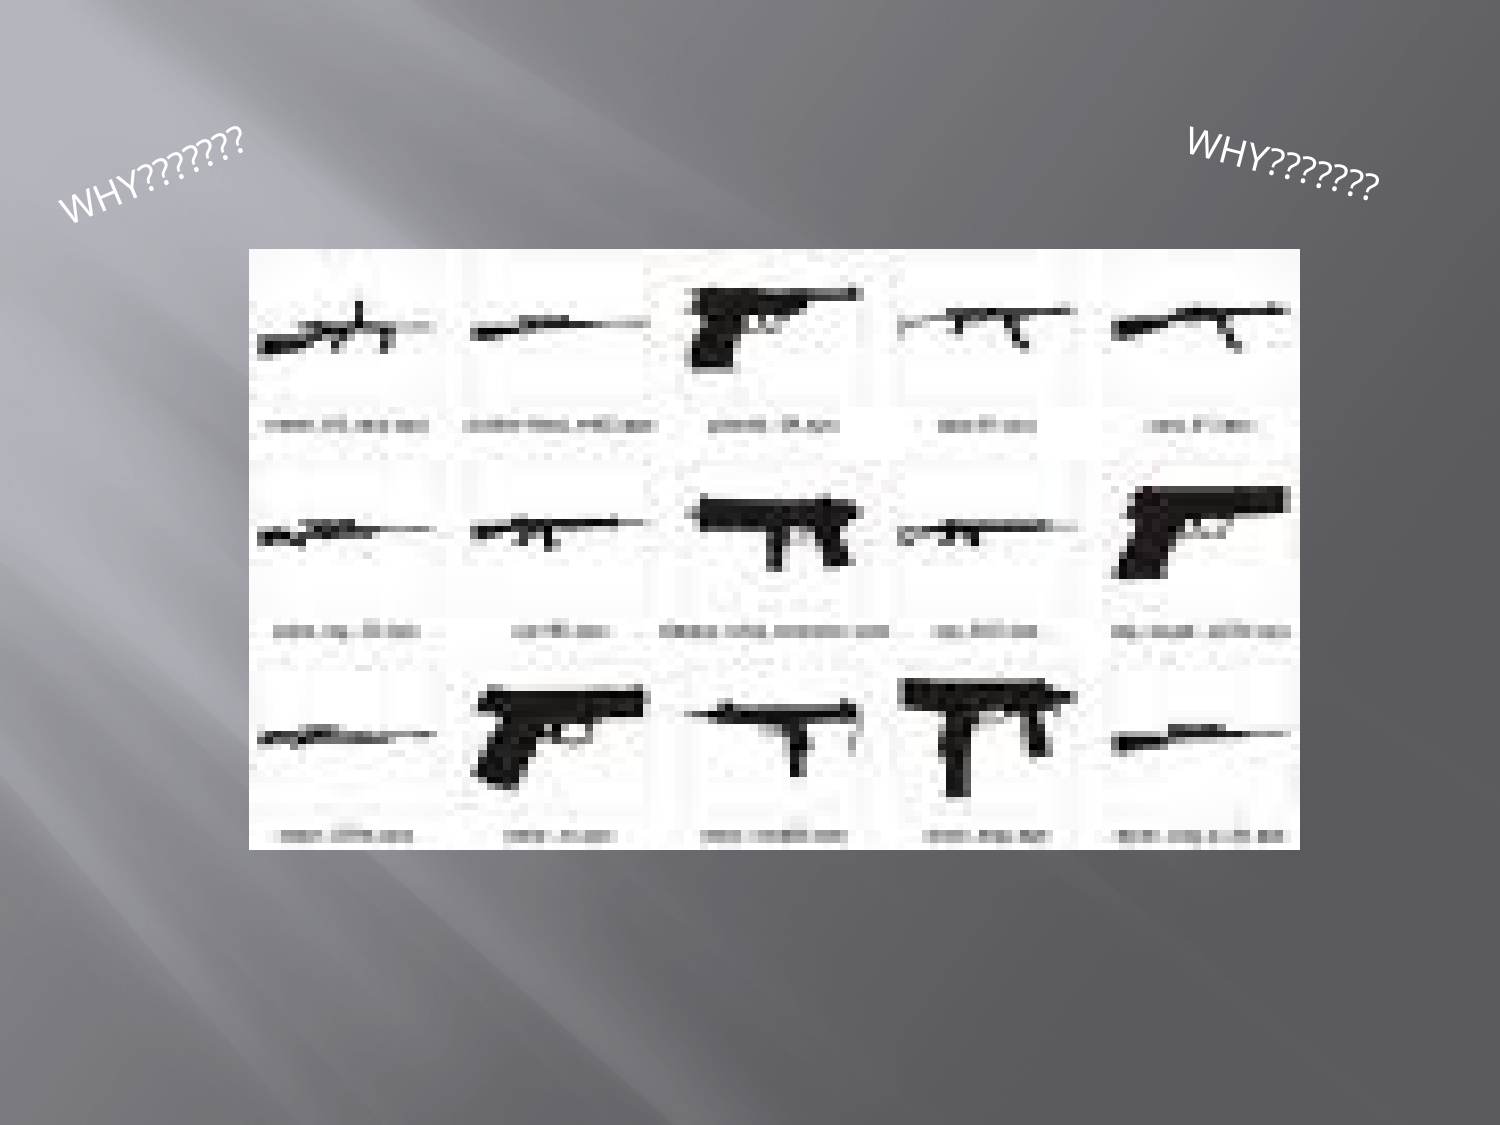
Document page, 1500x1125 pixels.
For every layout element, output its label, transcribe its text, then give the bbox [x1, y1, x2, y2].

text_box WHY??????? [1164, 105, 1459, 236]
picture [249, 249, 1301, 851]
text_box WHY??????? [37, 81, 319, 247]
